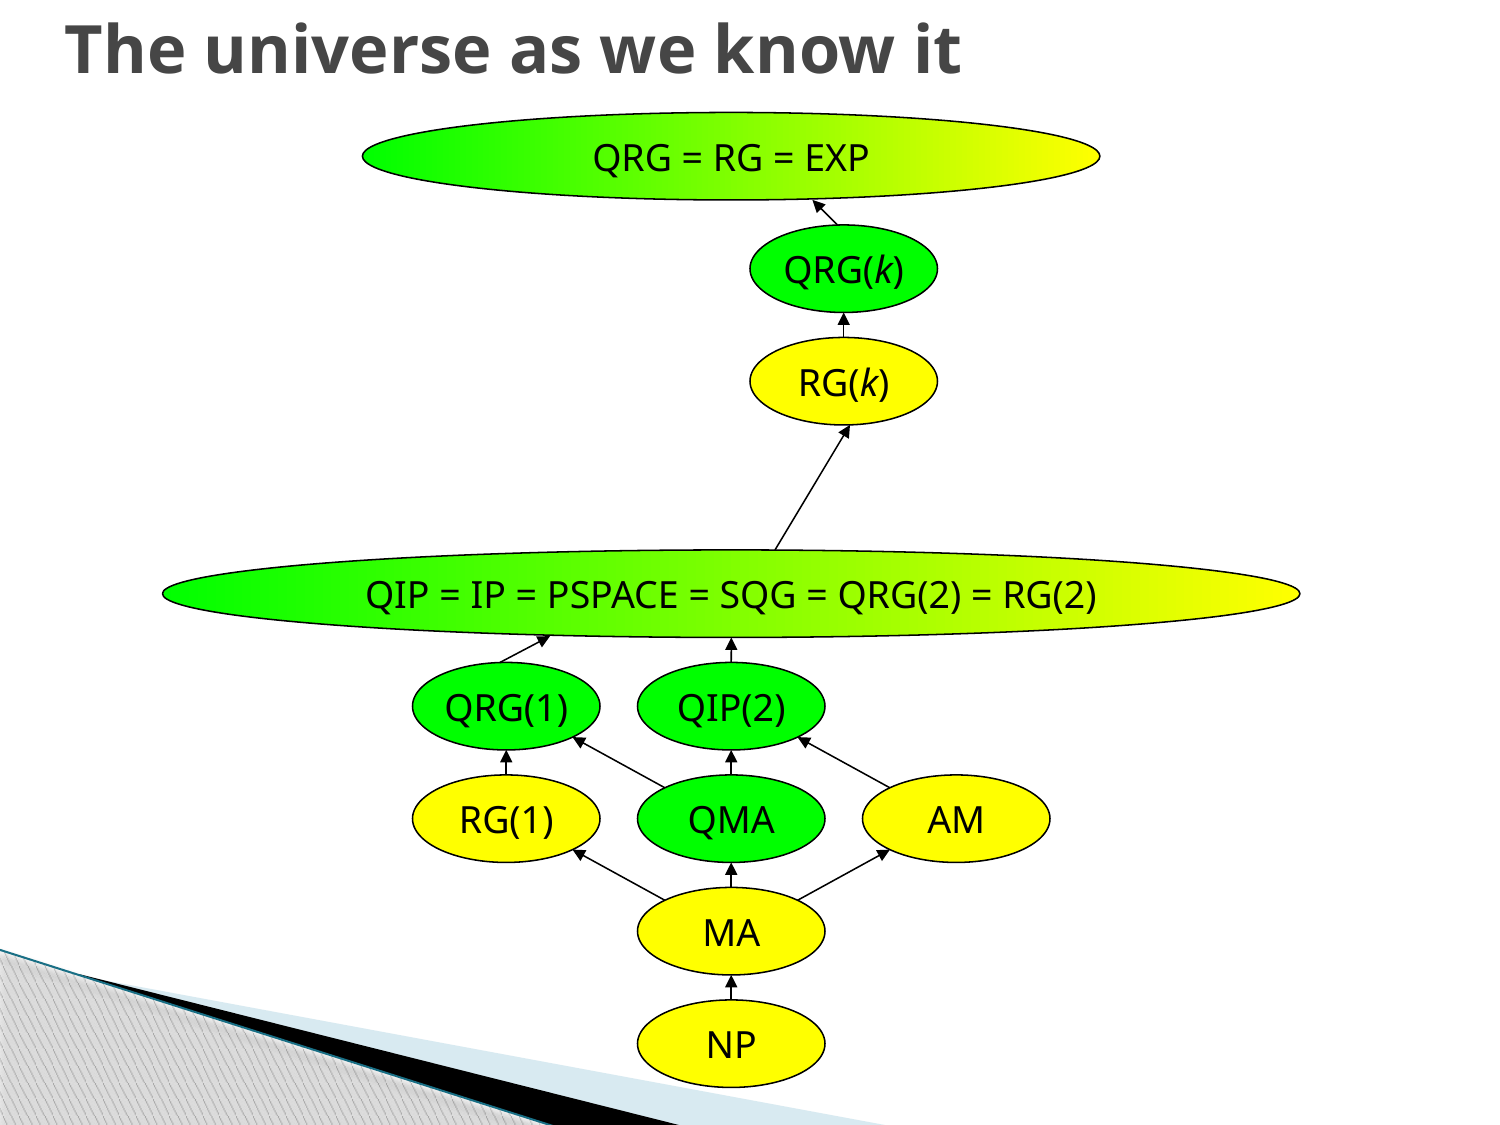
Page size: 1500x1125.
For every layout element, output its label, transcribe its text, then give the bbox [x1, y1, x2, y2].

text_box QMA [637, 774, 826, 863]
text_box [572, 736, 666, 788]
title The universe as we know it [50, 0, 1463, 175]
text_box [499, 636, 550, 663]
text_box [774, 424, 850, 551]
text_box QRG(k) [750, 224, 938, 313]
text_box [812, 199, 838, 226]
text_box MA [637, 887, 826, 975]
text_box RG(1) [412, 774, 601, 863]
text_box QRG = RG = EXP [362, 112, 1100, 200]
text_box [797, 849, 891, 901]
text_box QIP = IP = PSPACE = SQG = QRG(2) = RG(2) [162, 549, 1300, 638]
text_box NP [637, 999, 826, 1088]
text_box AM [862, 774, 1051, 863]
text_box QRG(1) [412, 662, 601, 750]
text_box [797, 736, 891, 788]
text_box RG(k) [750, 337, 938, 425]
text_box QIP(2) [637, 662, 826, 750]
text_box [572, 849, 666, 901]
